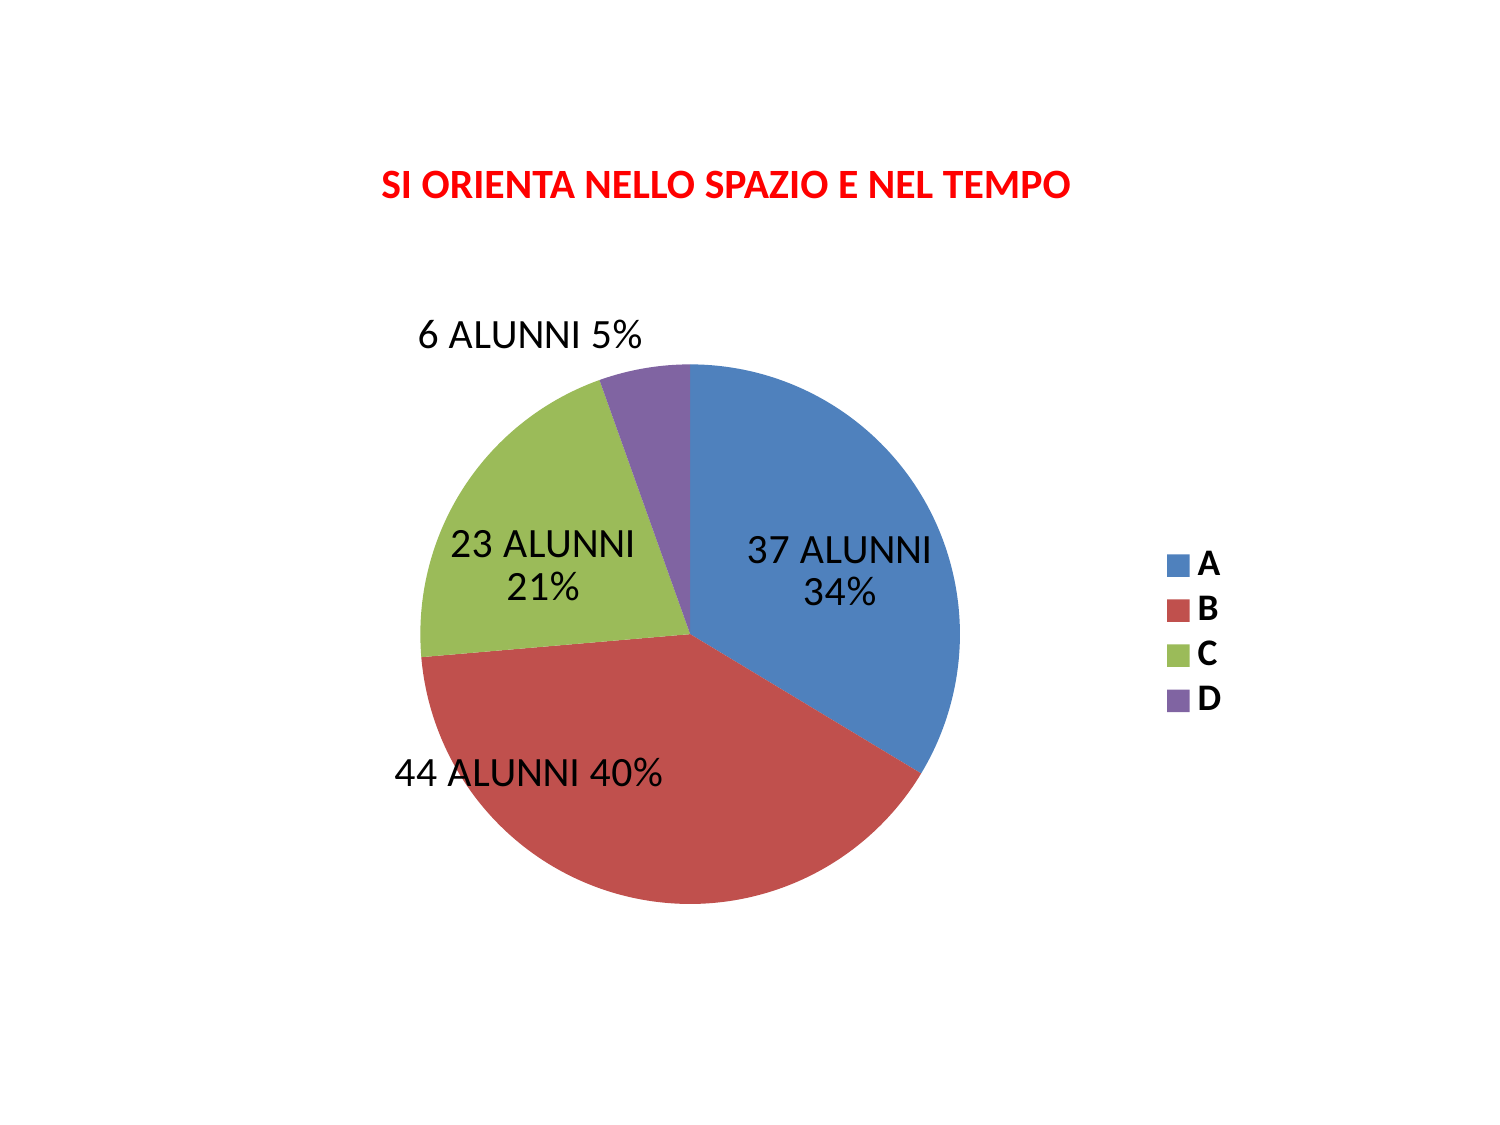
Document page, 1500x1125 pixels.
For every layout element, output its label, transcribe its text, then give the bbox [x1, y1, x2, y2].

chart [229, 290, 1247, 977]
text_box SI ORIENTA NELLO SPAZIO E NEL TEMPO [230, 149, 1223, 214]
